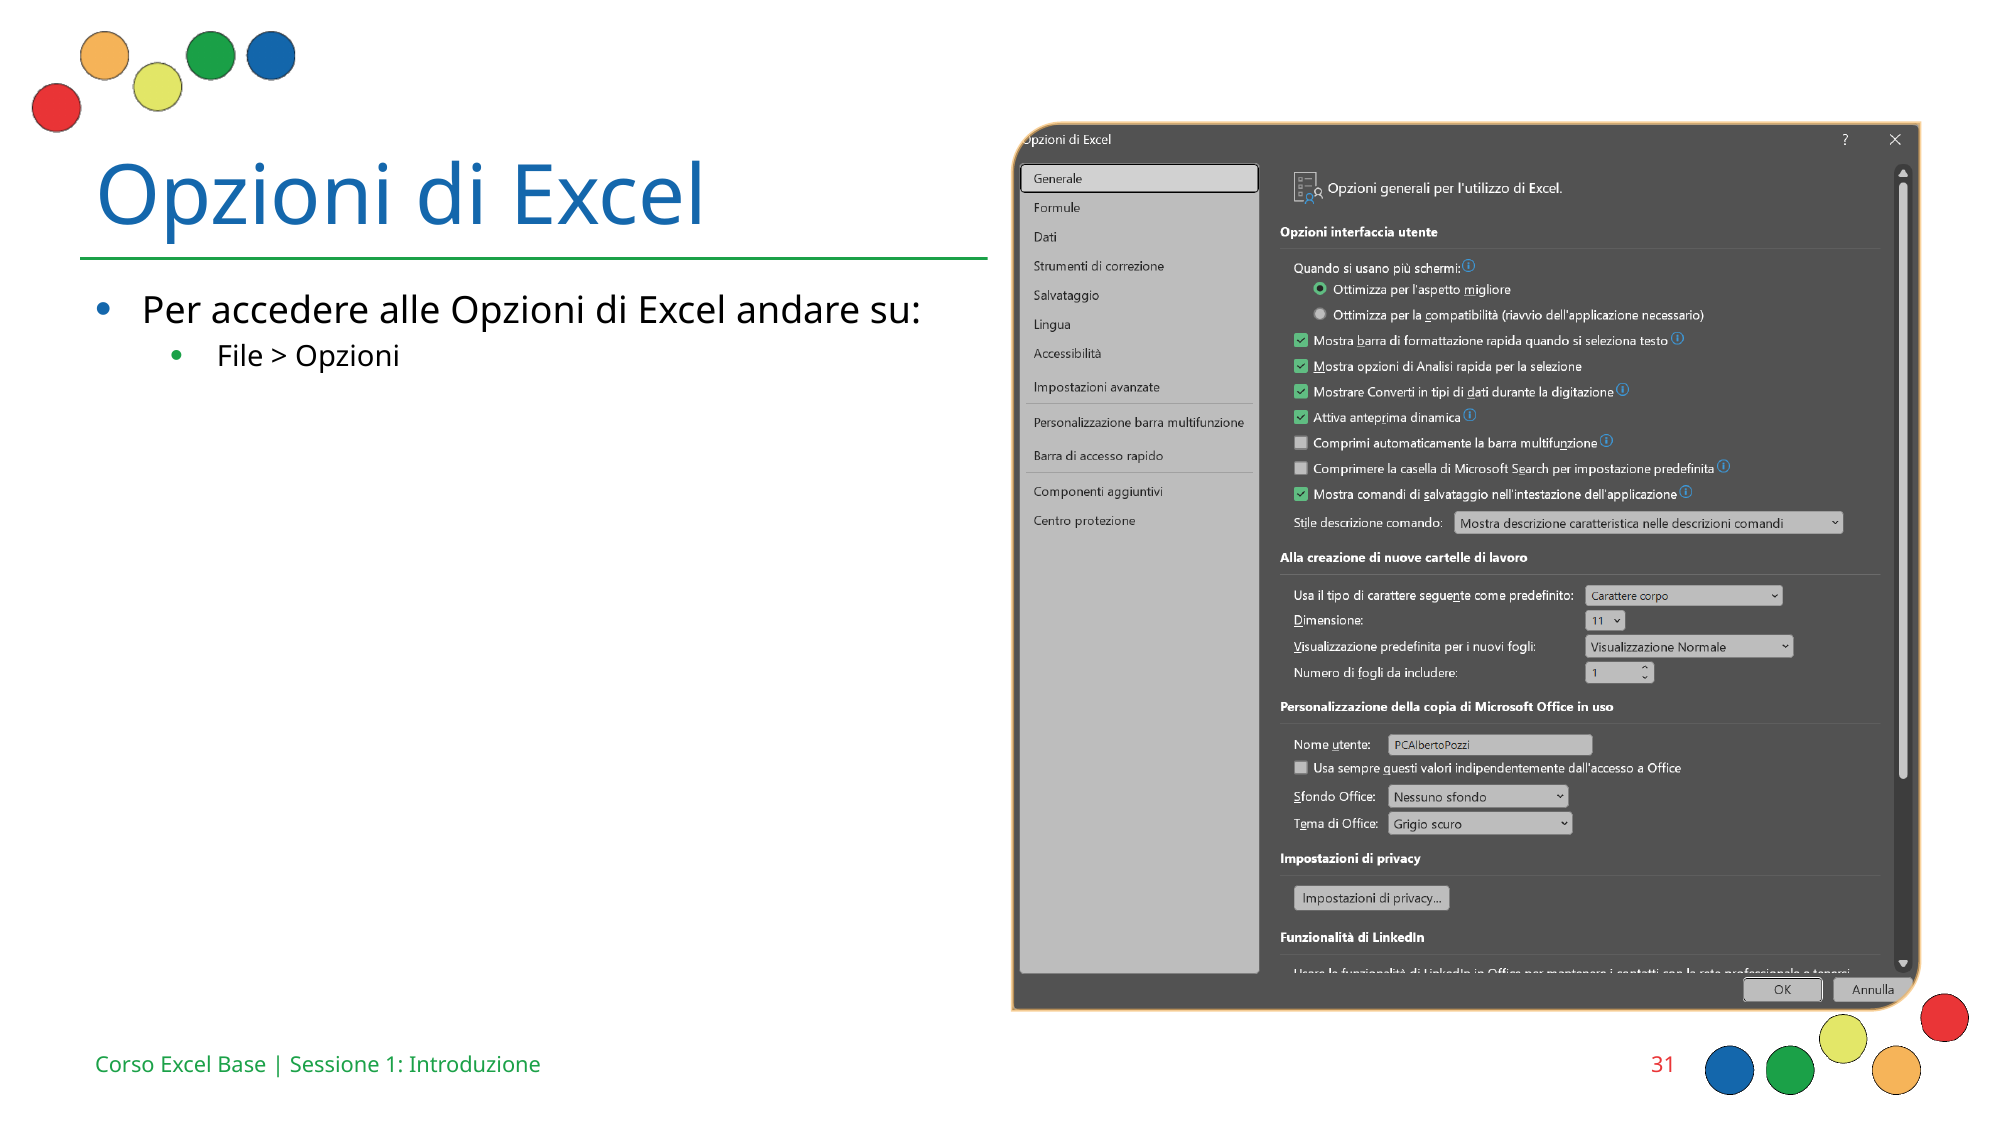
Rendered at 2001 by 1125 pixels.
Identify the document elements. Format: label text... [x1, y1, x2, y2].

slide_number 31 [1583, 1035, 1692, 1096]
footer Corso Excel Base | Sessione 1: Introduzione [80, 1035, 1571, 1096]
list Per accedere alle Opzioni di Excel andare su: File > Opzioni [80, 278, 988, 1011]
picture [1012, 122, 1971, 1096]
title Opzioni di Excel [80, 123, 988, 259]
picture [29, 30, 295, 135]
